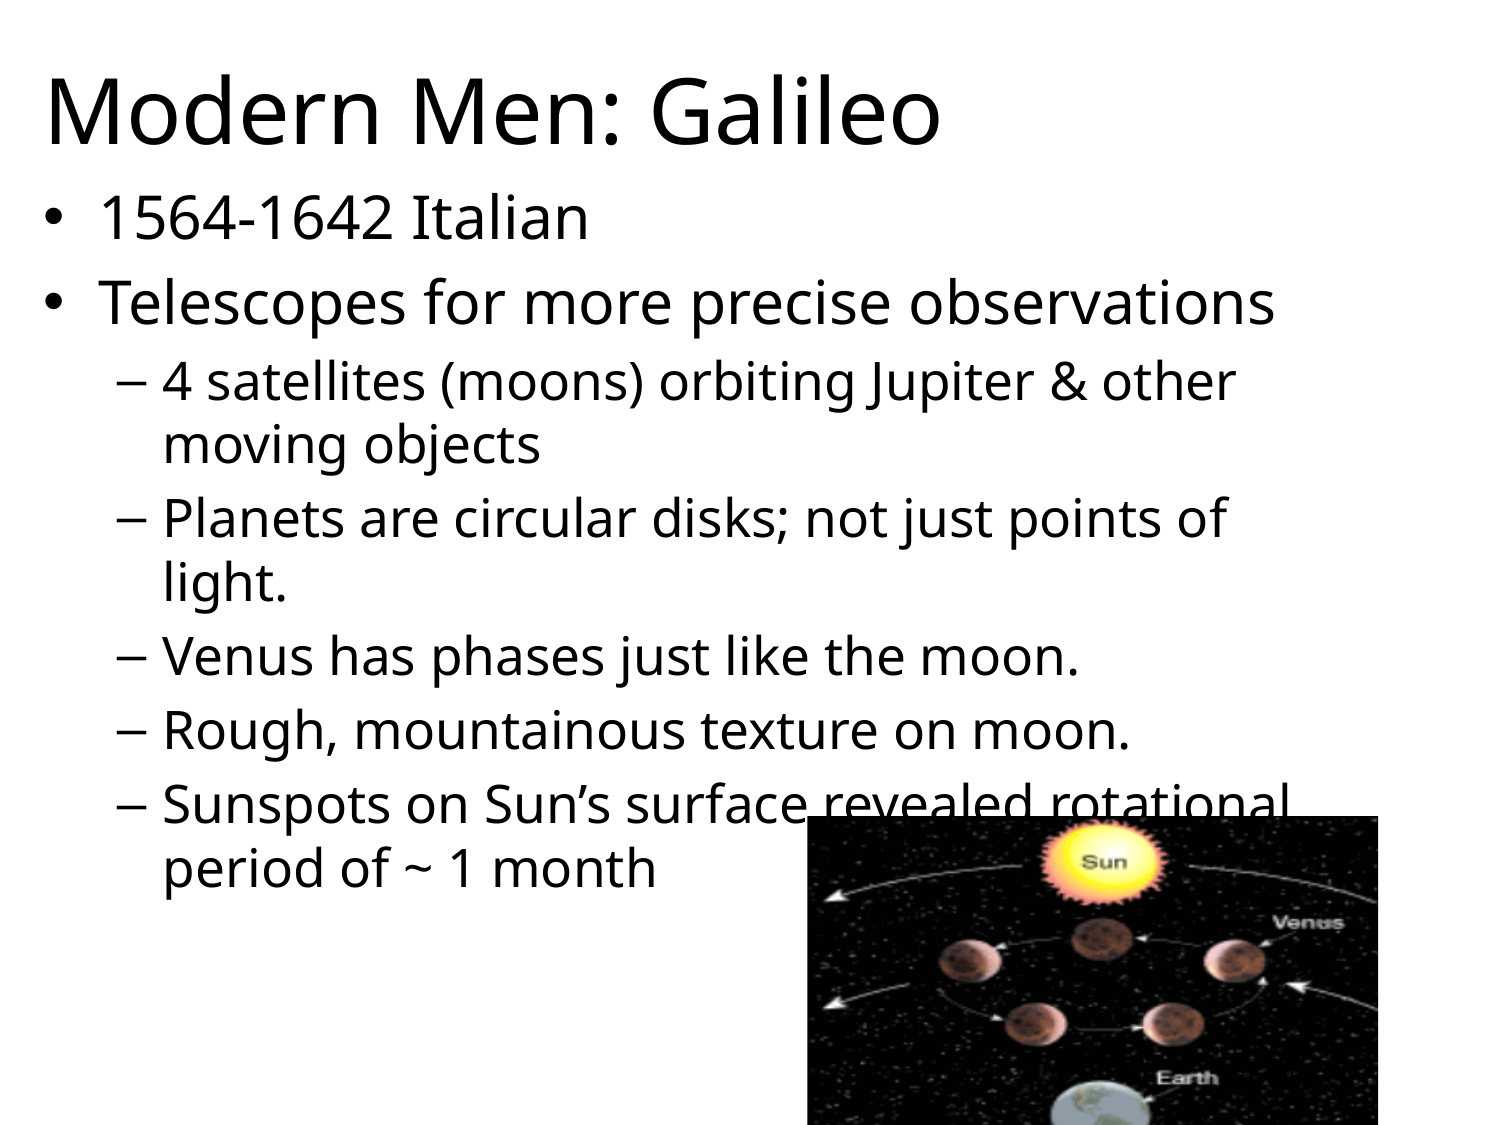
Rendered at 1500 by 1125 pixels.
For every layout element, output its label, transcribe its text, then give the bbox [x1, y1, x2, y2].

picture [806, 816, 1379, 1125]
list 1564-1642 Italian Telescopes for more precise observations 4 satellites (moons) orbiting Jupiter & other moving objects Planets are circular disks; not just points of light. Venus has phases just like the moon. Rough, mountainous texture on moon. Sunspots on Sun’s surface revealed rotational period of ~ 1 month [28, 171, 1379, 914]
title Modern Men: Galileo [28, 13, 1379, 171]
